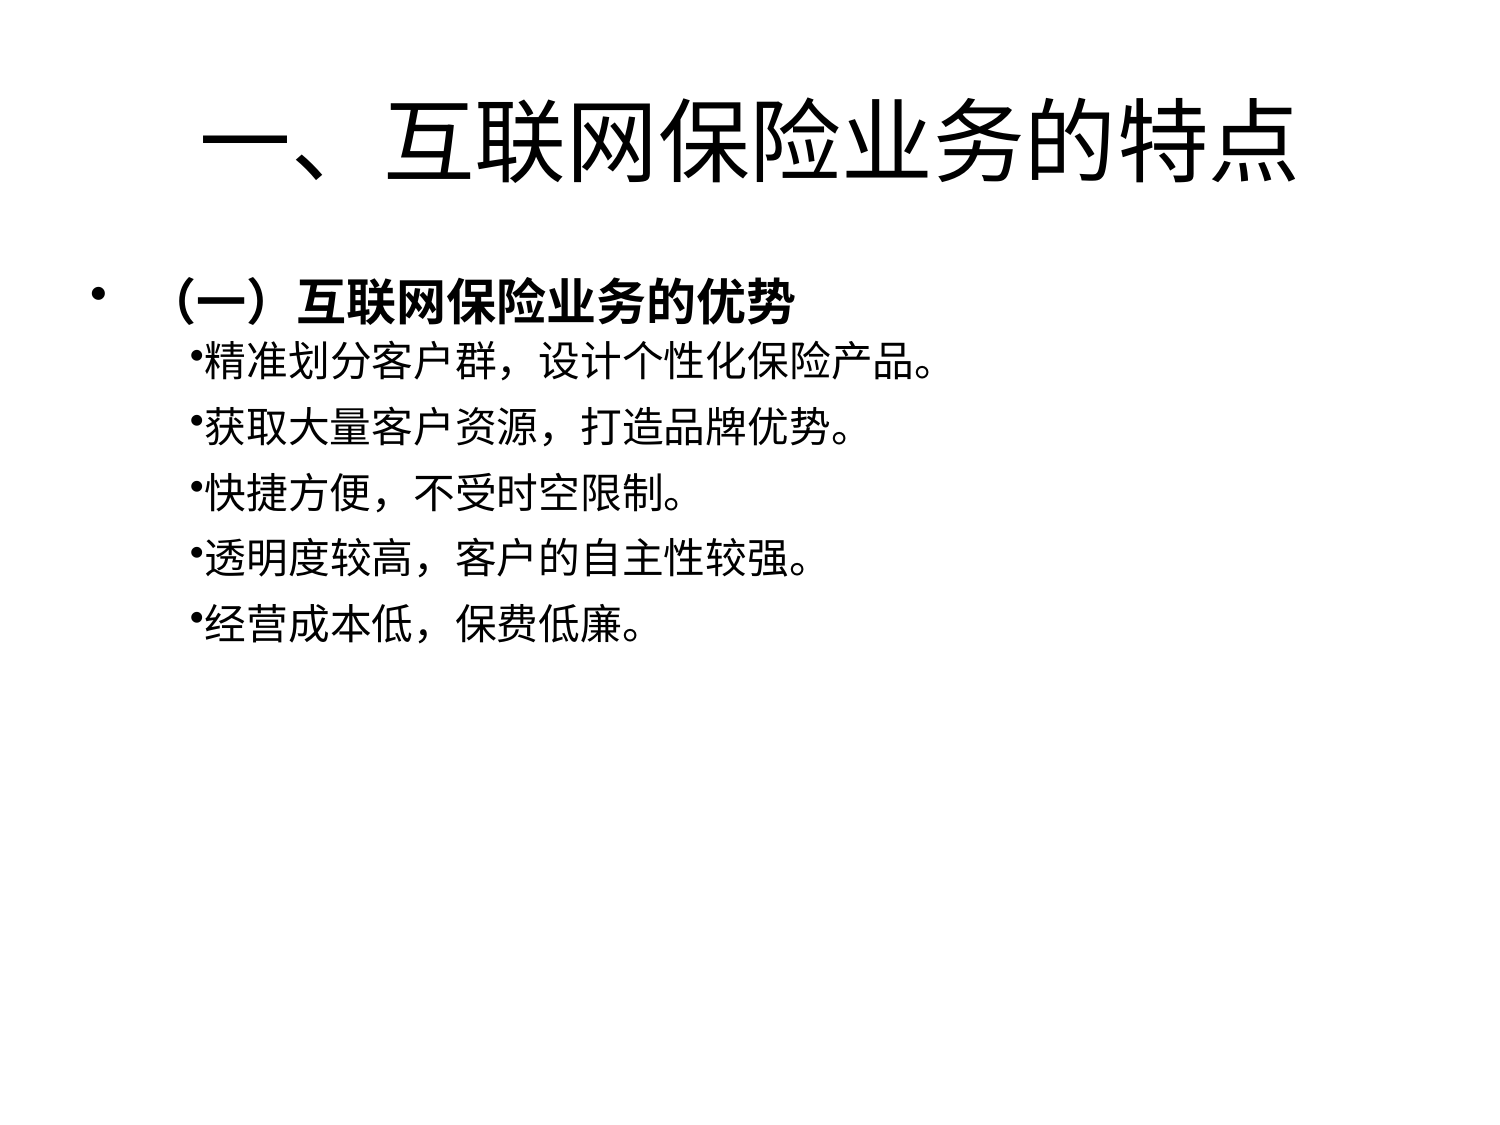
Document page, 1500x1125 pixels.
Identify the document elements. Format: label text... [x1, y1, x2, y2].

title 一、互联网保险业务的特点 [75, 45, 1425, 233]
list （一）互联网保险业务的优势 精准划分客户群，设计个性化保险产品。 获取大量客户资源，打造品牌优势。 快捷方便，不受时空限制。 透明度较高，客户的自主性较强。 经营成本低，保费低廉。 [75, 262, 1425, 1059]
